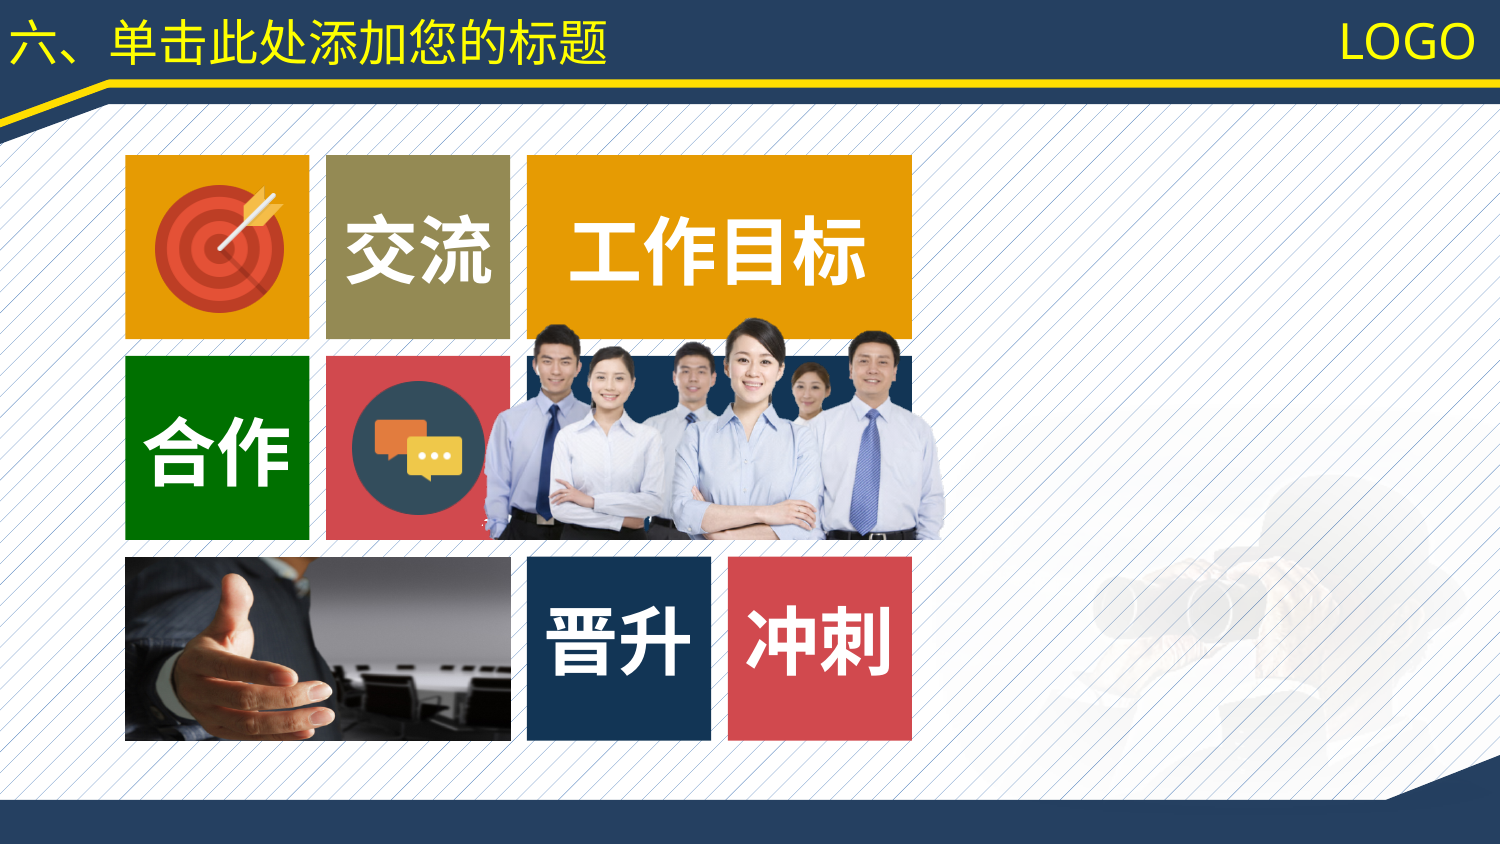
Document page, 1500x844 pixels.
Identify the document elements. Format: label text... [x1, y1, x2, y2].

text_box 工作目标 [522, 197, 912, 297]
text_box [0, 0, 1500, 122]
text_box [123, 155, 312, 341]
text_box 合作 [123, 398, 308, 504]
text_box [0, 752, 1500, 844]
text_box [324, 155, 512, 341]
picture [155, 185, 284, 314]
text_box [0, 136, 1500, 147]
text_box 晋升 [526, 587, 712, 692]
text_box [525, 155, 914, 297]
text_box [726, 554, 886, 743]
text_box 交流 [326, 195, 511, 301]
picture [125, 557, 511, 741]
text_box [324, 354, 476, 542]
text_box 冲刺 [727, 587, 886, 692]
text_box [525, 554, 713, 743]
text_box [123, 354, 312, 542]
picture [351, 298, 1500, 824]
